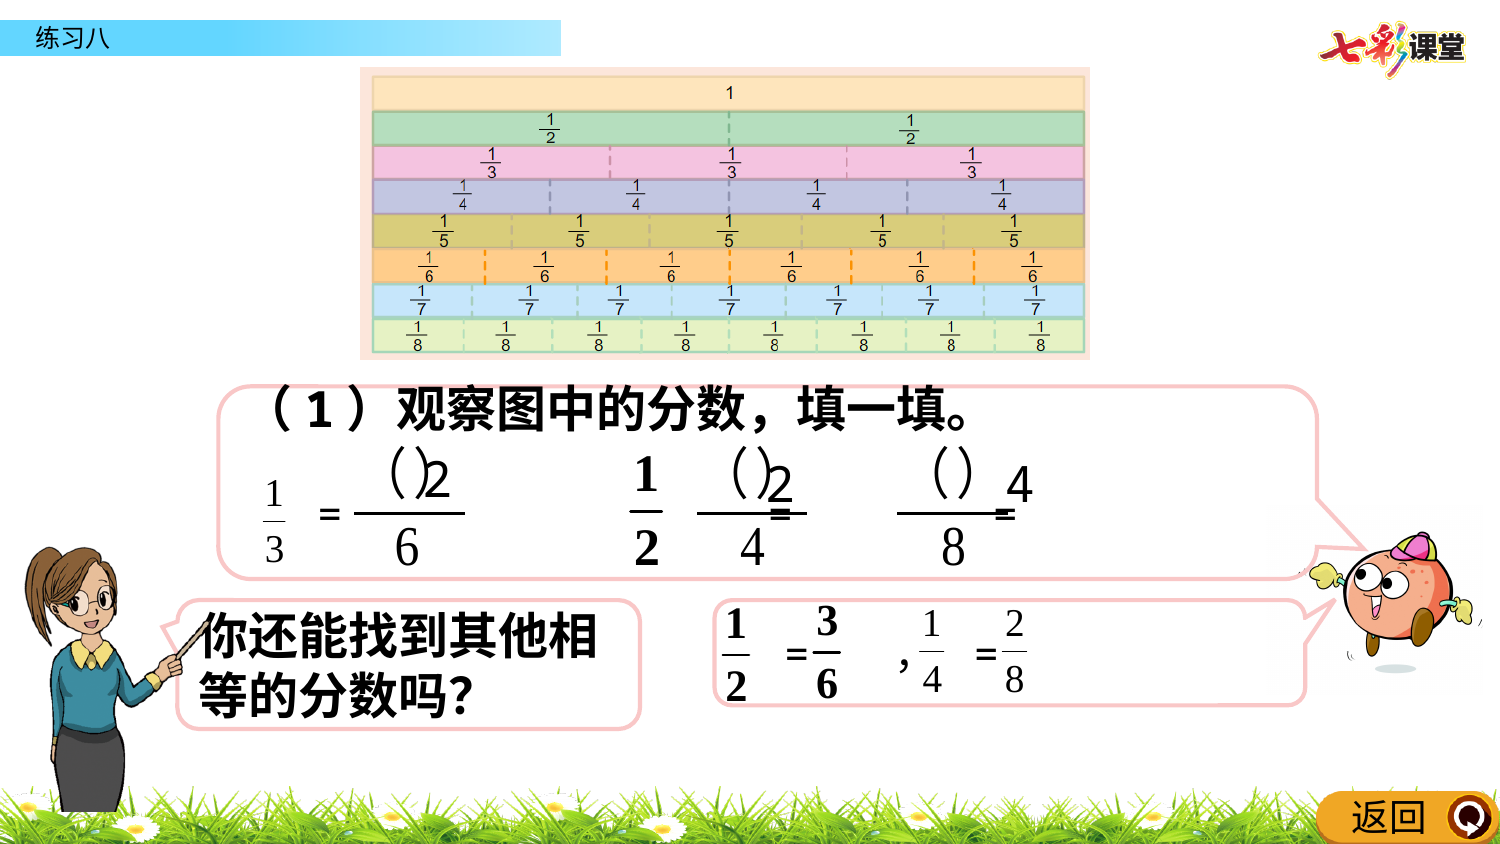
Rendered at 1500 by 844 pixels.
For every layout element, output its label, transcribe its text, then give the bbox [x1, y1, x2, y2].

text_box 你还能找到其他相等的分数吗？ [215, 600, 640, 729]
picture [0, 546, 1500, 844]
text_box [218, 386, 1318, 580]
picture [1316, 25, 1468, 80]
picture [1265, 505, 1483, 696]
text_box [714, 596, 1306, 708]
picture [360, 67, 1091, 361]
picture [1316, 20, 1468, 24]
